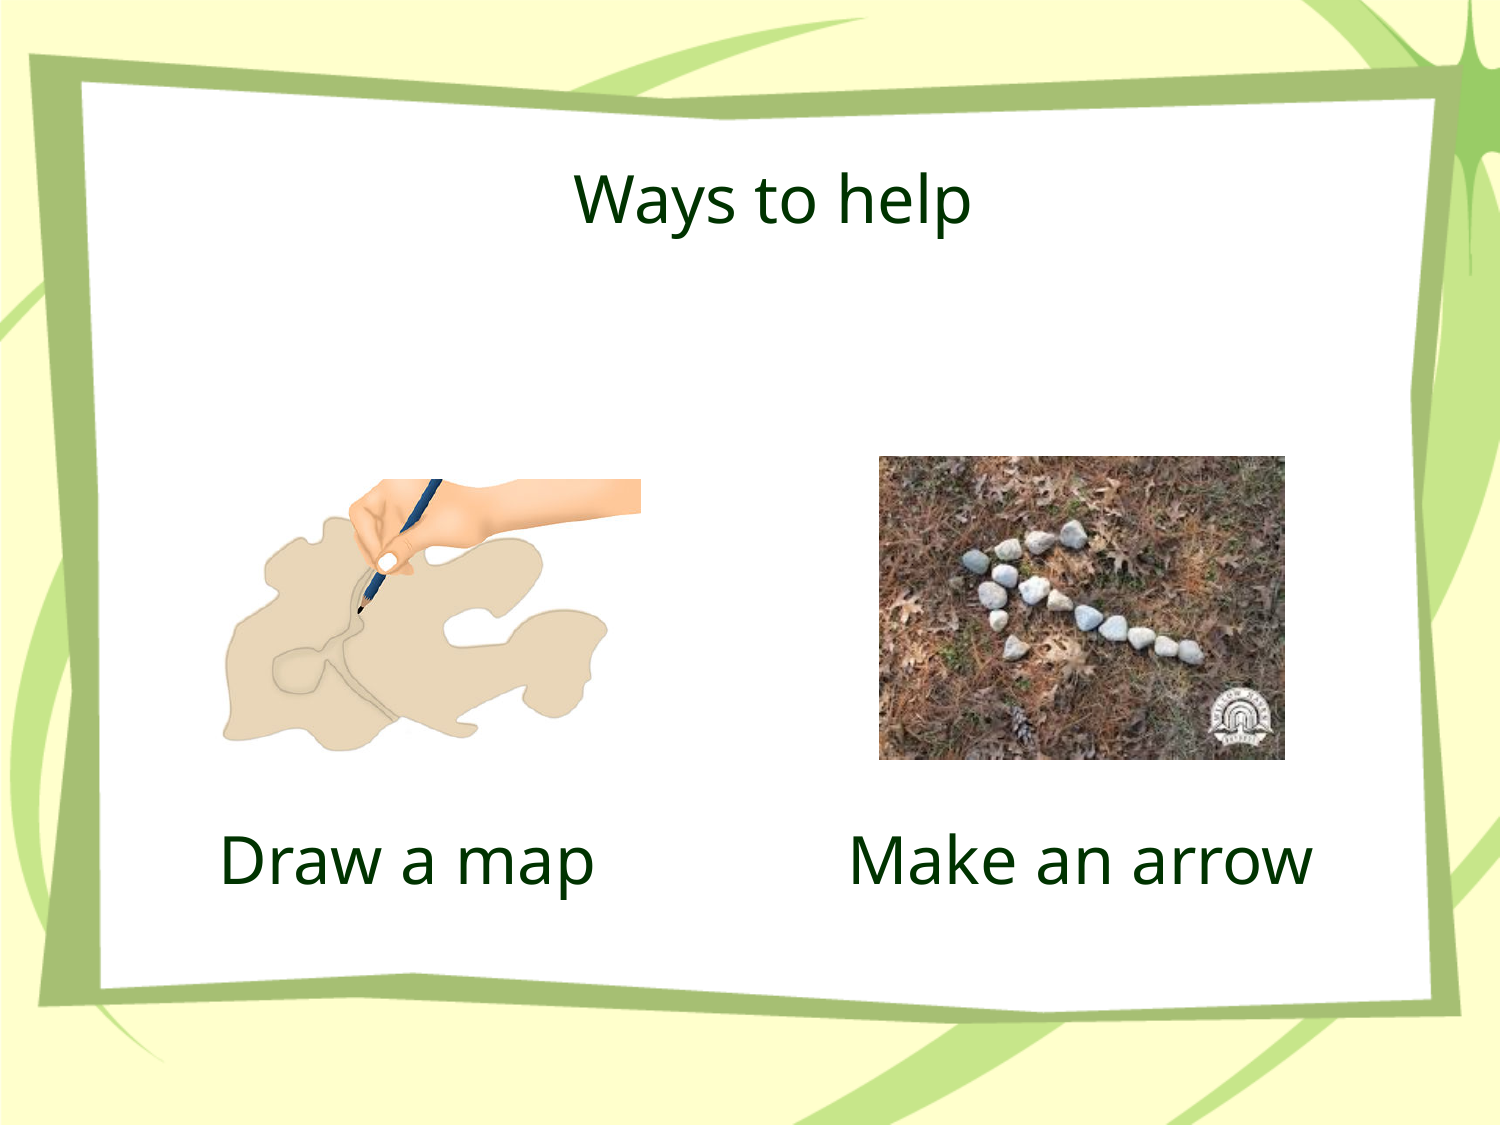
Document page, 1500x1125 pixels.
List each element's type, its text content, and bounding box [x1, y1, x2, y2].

text_box Draw a map [112, 810, 703, 906]
text_box Make an arrow [785, 810, 1376, 906]
text_box Ways to help [478, 148, 1069, 244]
picture [0, 0, 1500, 1125]
